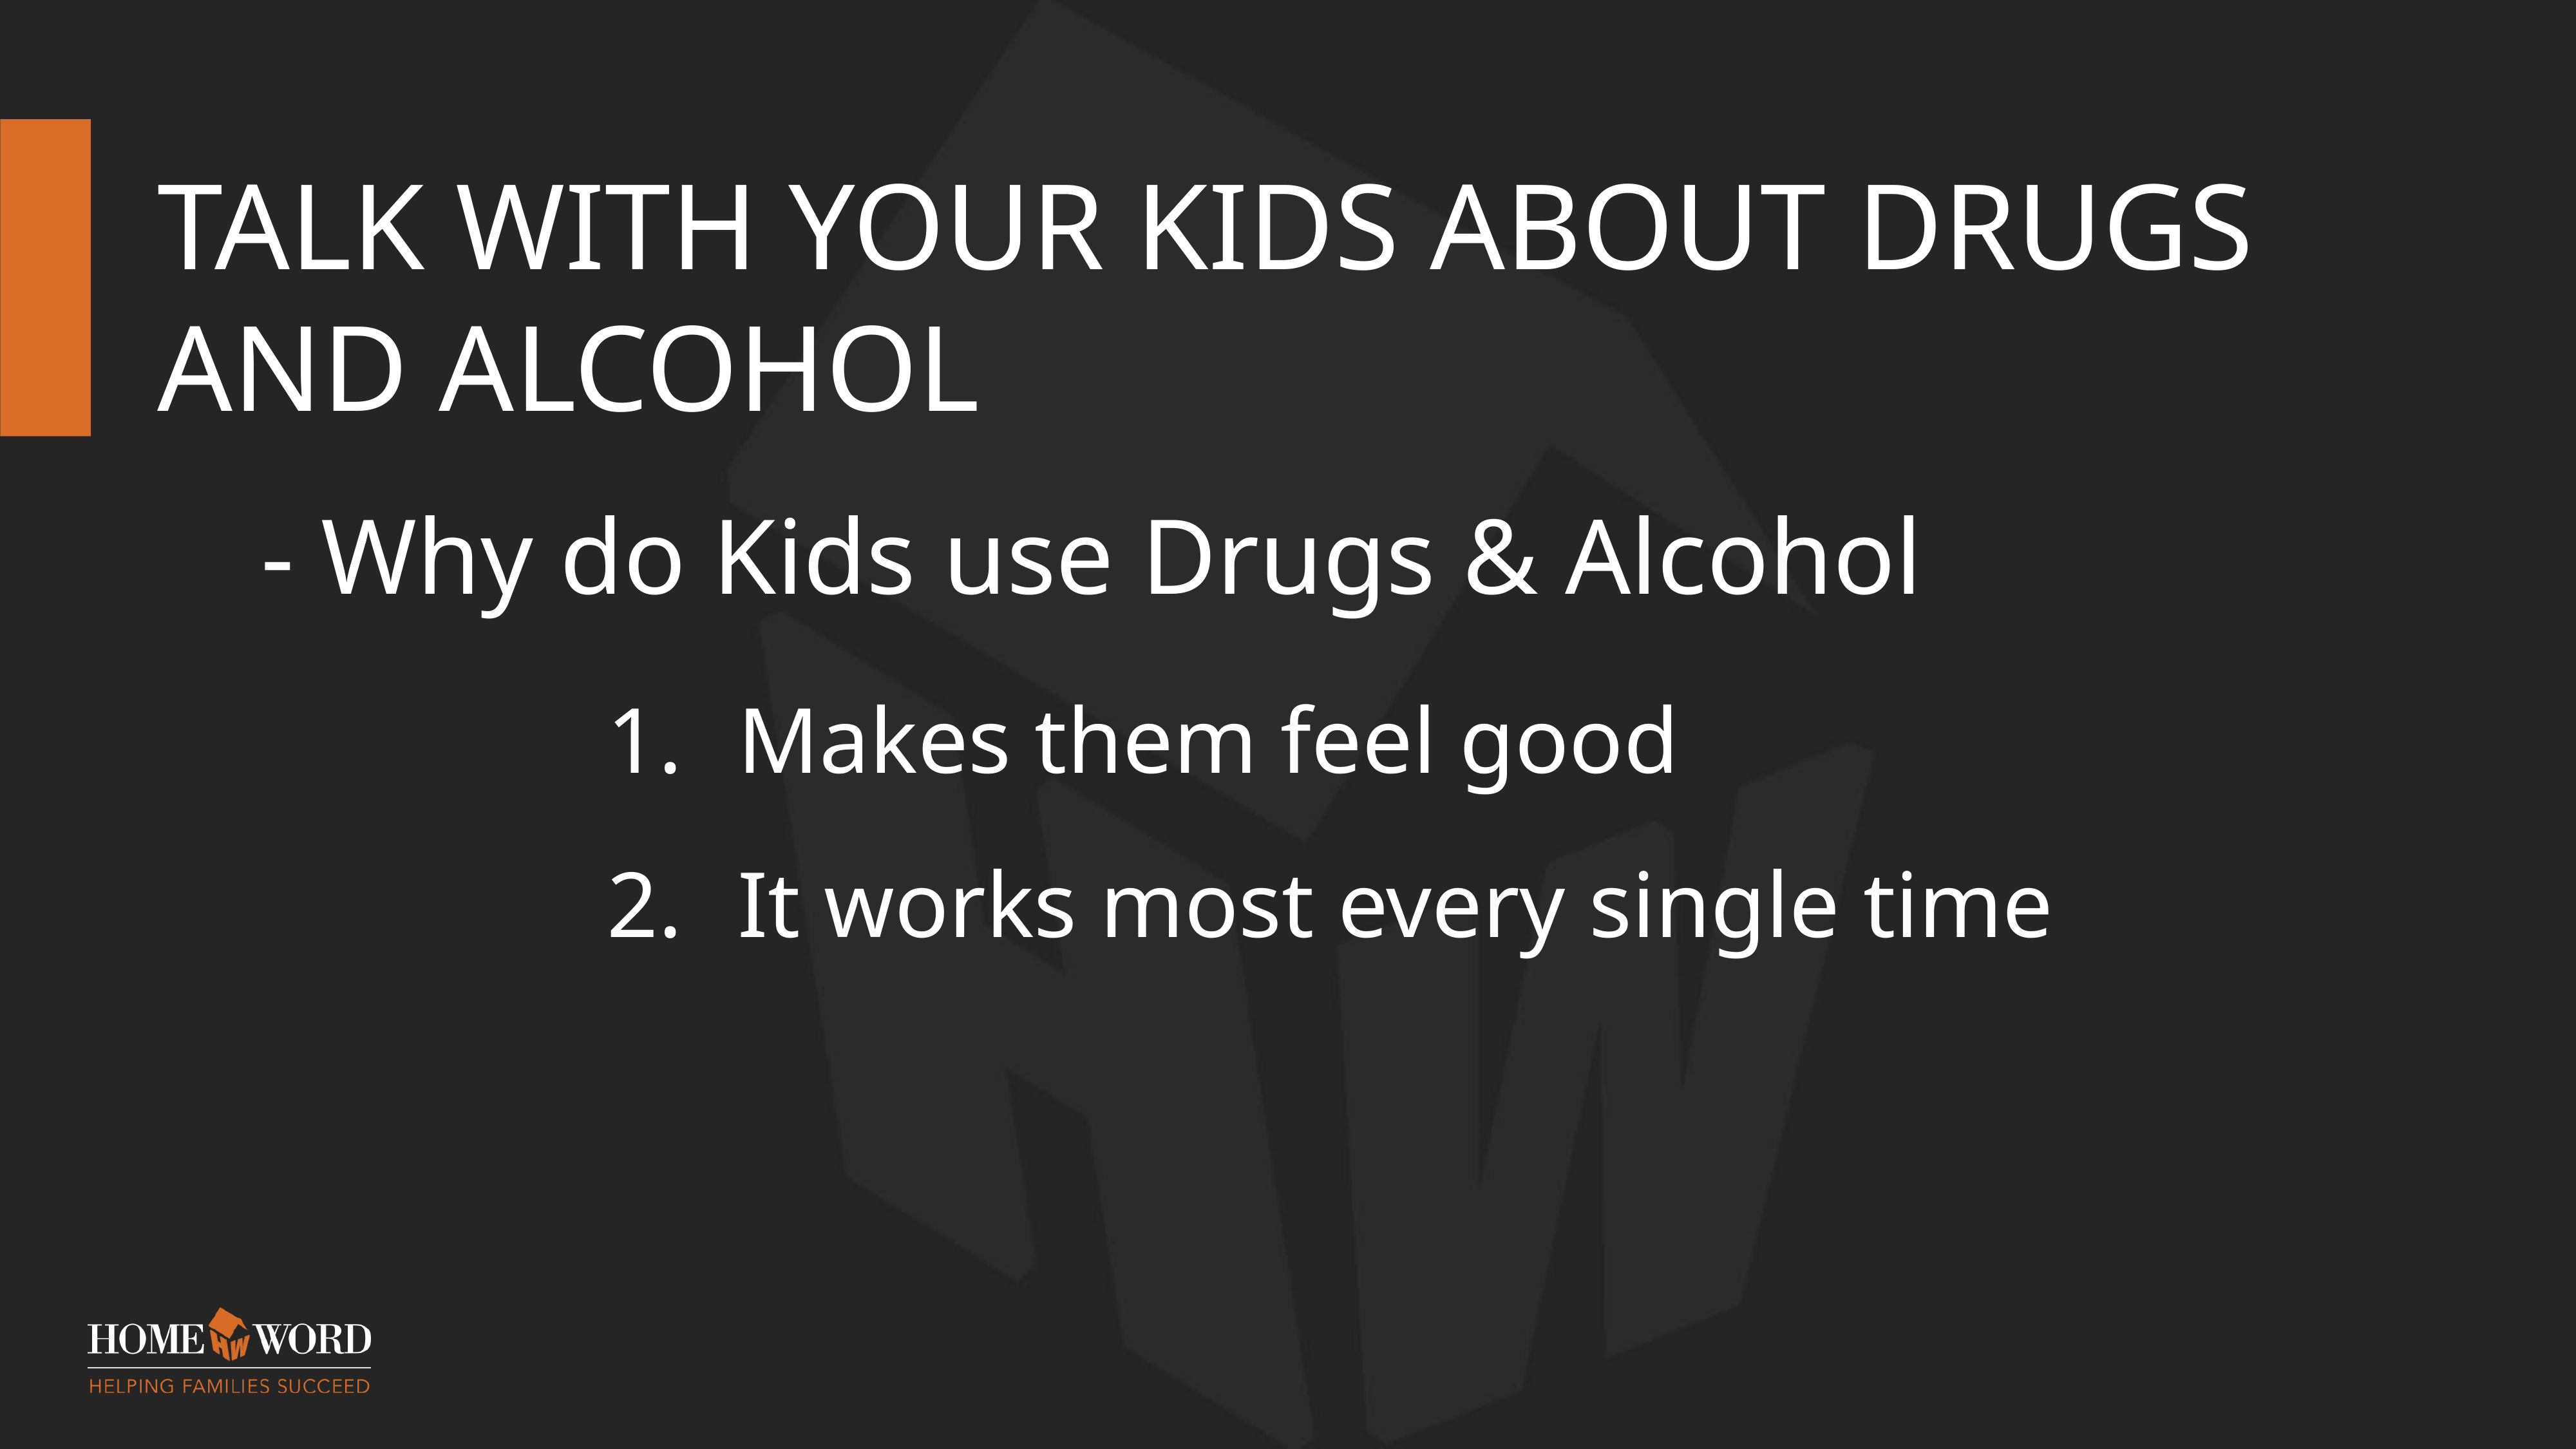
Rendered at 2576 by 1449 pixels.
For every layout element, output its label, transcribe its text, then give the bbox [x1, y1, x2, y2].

text_box Makes them feel good It works most every single time [601, 677, 2576, 1221]
text_box - Why do Kids use Drugs & Alcohol [256, 485, 2175, 641]
picture [0, 0, 2576, 1449]
title Talk With Your Kids about Drugs and Alcohol [151, 120, 2396, 466]
